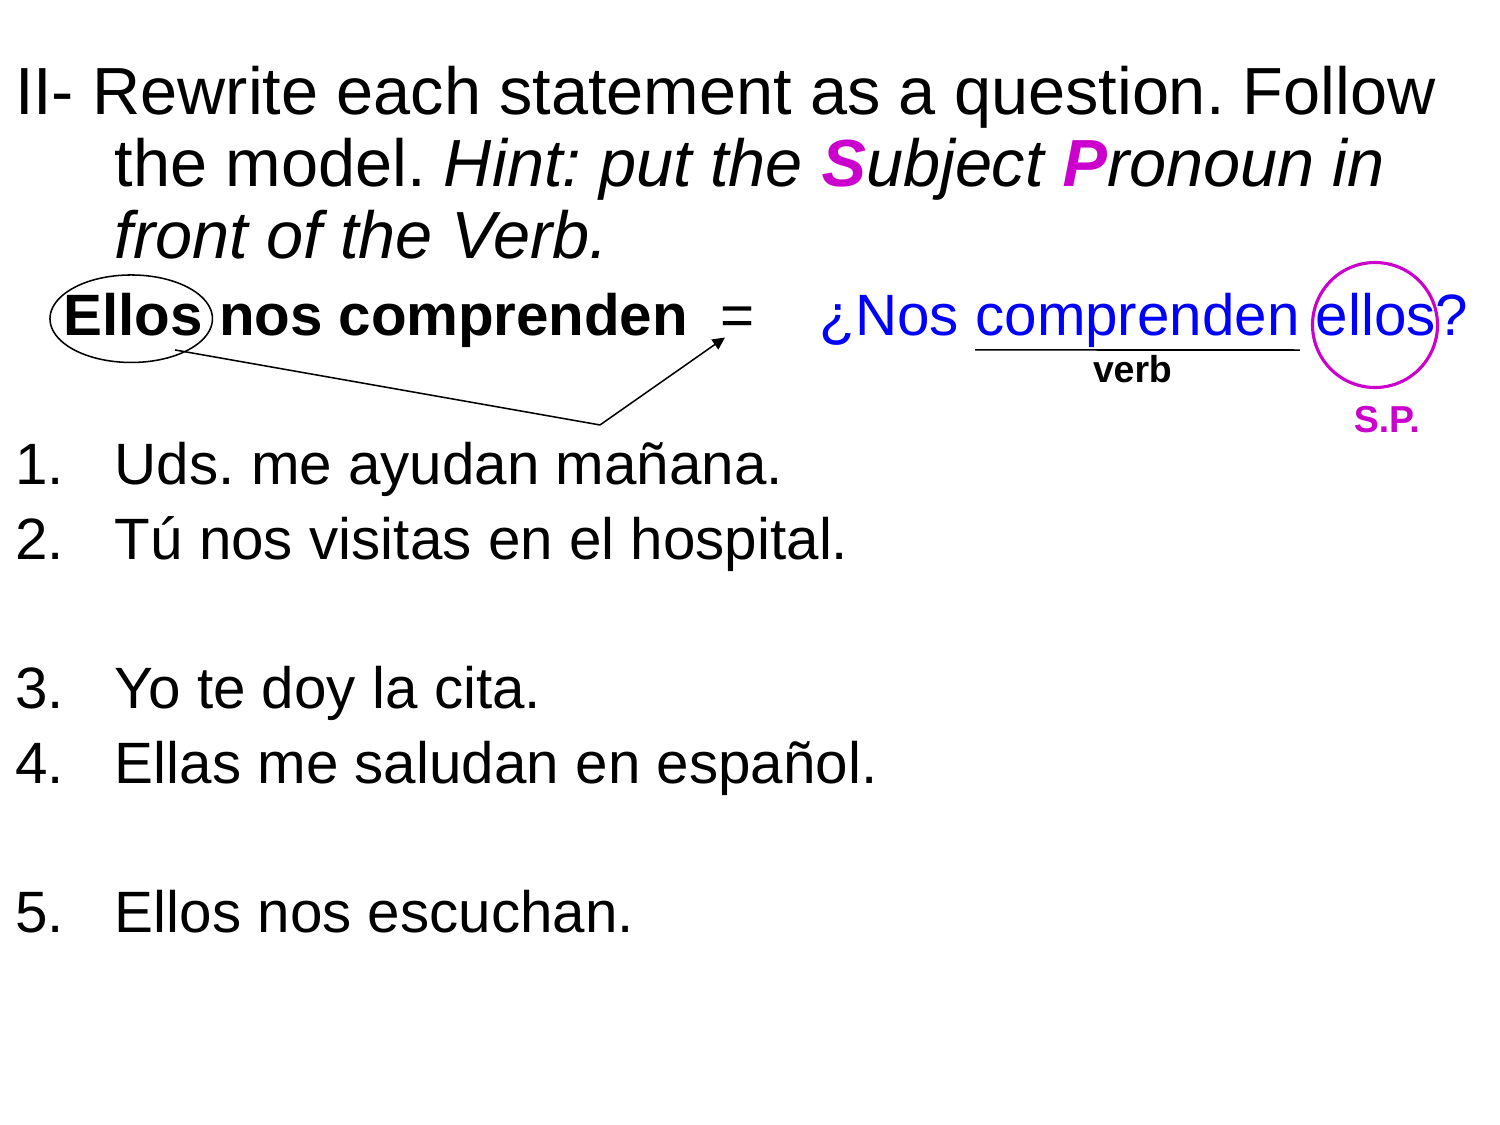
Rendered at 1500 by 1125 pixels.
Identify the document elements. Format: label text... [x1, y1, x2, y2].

text_box verb [1078, 350, 1188, 398]
text_box [49, 274, 213, 363]
text_box [600, 337, 725, 426]
text_box [1312, 262, 1438, 387]
text_box verb [1078, 337, 1188, 349]
list II- Rewrite each statement as a question. Follow the model. Hint: put the Subject Pronoun in front of the Verb. Ellos nos comprenden = ¿Nos comprenden ellos? Uds. me ayudan mañana. Tú nos visitas en el hospital. Yo te doy la cita. Ellas me saludan en español. Ellos nos escuchan. [0, 50, 1500, 1005]
text_box S.P. [1338, 387, 1435, 448]
